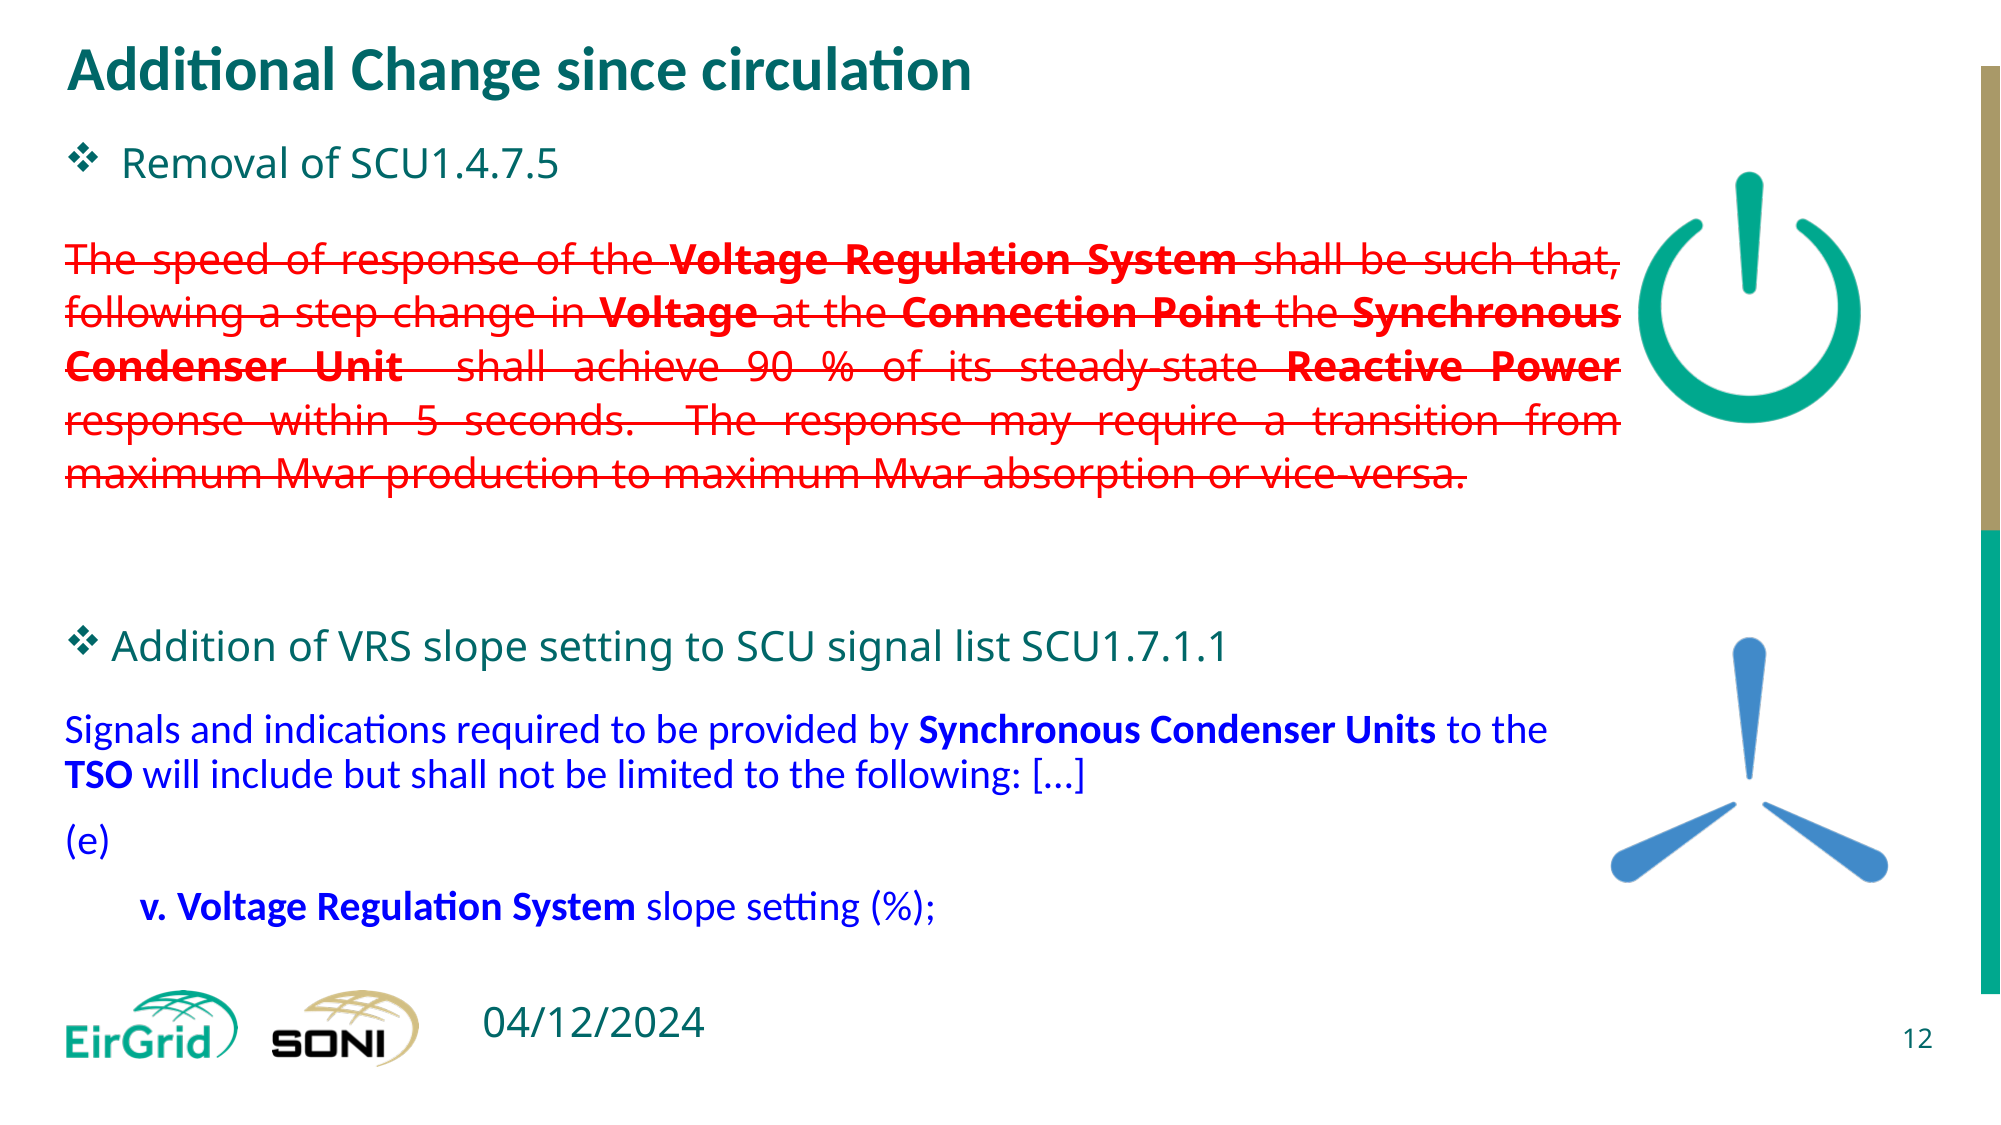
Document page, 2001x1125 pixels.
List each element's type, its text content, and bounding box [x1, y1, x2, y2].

list Removal of SCU1.4.7.5 The speed of response of the Voltage Regulation System shall be such that, following a step change in Voltage at the Connection Point the Synchronous Condenser Unit shall achieve 90 % of its steady-state Reactive Power response within 5 seconds. The response may require a transition from maximum Mvar production to maximum Mvar absorption or vice-versa. Addition of VRS slope setting to SCU signal list SCU1.7.1.1 Signals and indications required to be provided by Synchronous Condenser Units to the TSO will include but shall not be limited to the following: […] (e) v. Voltage Regulation System slope setting (%); [64, 142, 1624, 894]
picture [66, 990, 238, 1059]
title Additional Change since circulation [67, 36, 1545, 100]
picture [1518, 66, 1981, 992]
text_box [64, 602, 1542, 751]
slide_number 12 [1858, 992, 1933, 1059]
text_box 04/12/2024 [482, 1001, 844, 1059]
picture [272, 990, 419, 1067]
